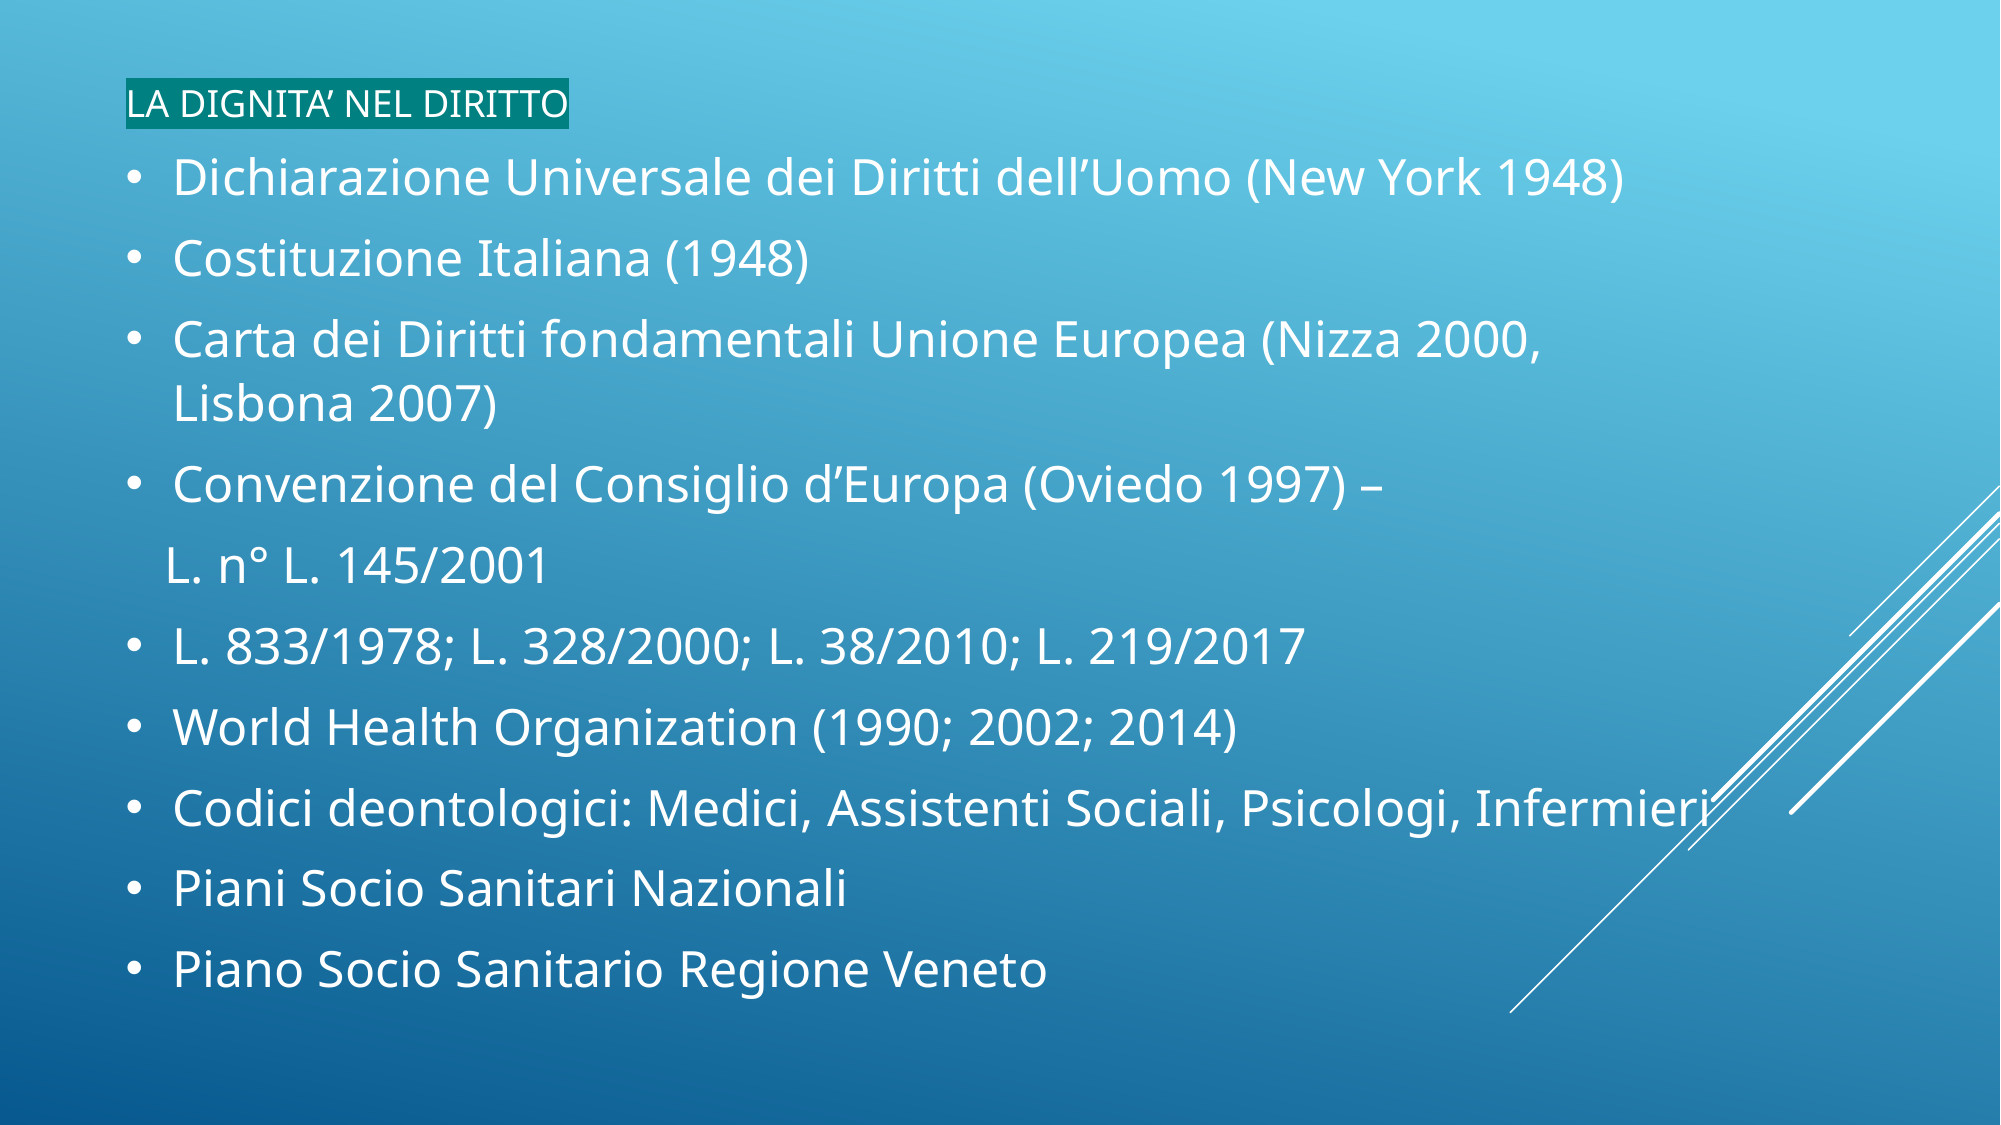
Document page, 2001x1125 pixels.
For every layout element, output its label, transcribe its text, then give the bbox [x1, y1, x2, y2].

text_box LA DIGNITA’ NEL DIRITTO Dichiarazione Universale dei Diritti dell’Uomo (New York 1948) Costituzione Italiana (1948) Carta dei Diritti fondamentali Unione Europea (Nizza 2000, Lisbona 2007) Convenzione del Consiglio d’Europa (Oviedo 1997) – L. n° L. 145/2001 L. 833/1978; L. 328/2000; L. 38/2010; L. 219/2017 World Health Organization (1990; 2002; 2014) Codici deontologici: Medici, Assistenti Sociali, Psicologi, Infermieri Piani Socio Sanitari Nazionali Piano Socio Sanitario Regione Veneto [110, 69, 1755, 1006]
